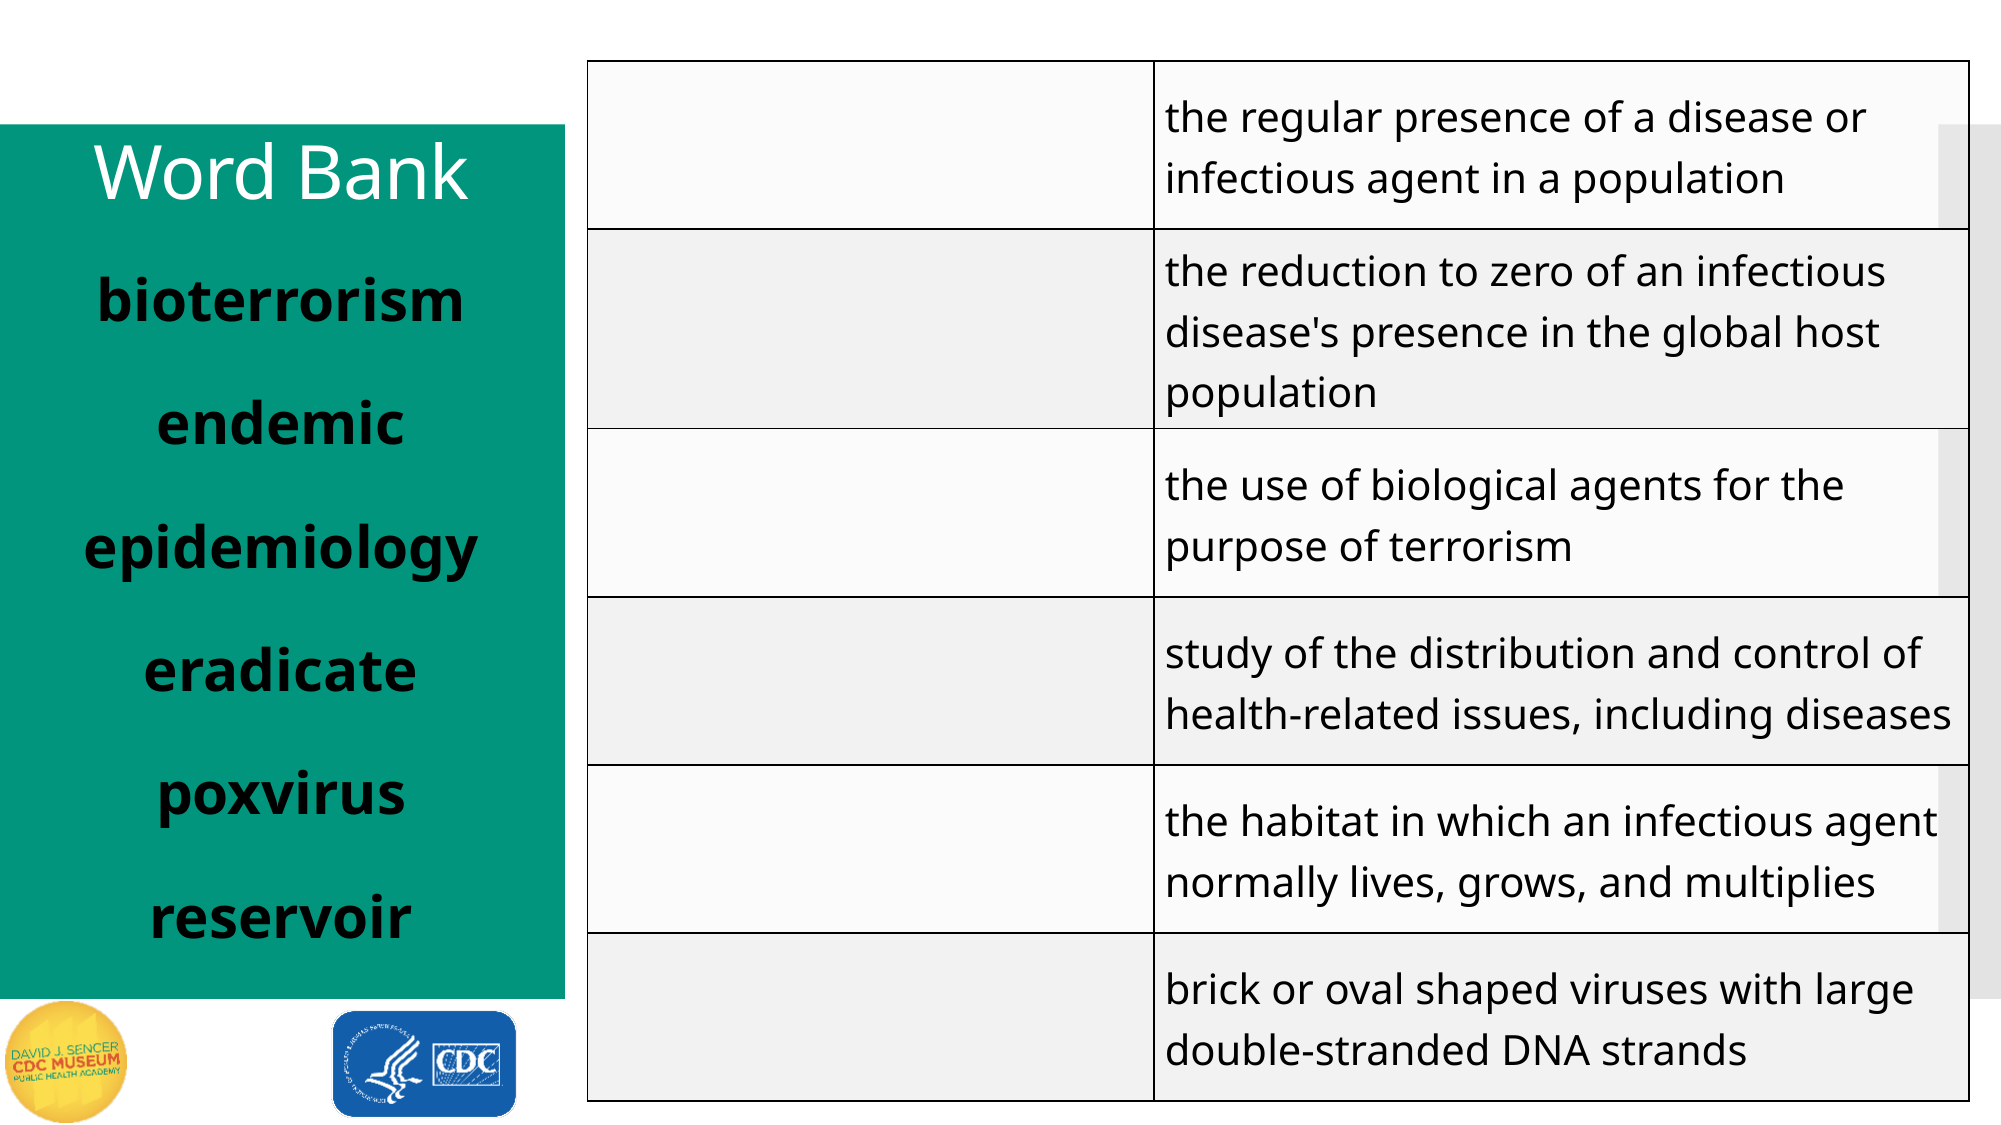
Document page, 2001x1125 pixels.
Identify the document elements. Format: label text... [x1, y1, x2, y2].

table_cell brick or oval shaped viruses with large double-stranded DNA strands [1155, 934, 1968, 1100]
table_cell the use of biological agents for the purpose of terrorism [1155, 429, 1968, 596]
table_cell the habitat in which an infectious agent normally lives, grows, and multiplies [1155, 766, 1968, 932]
text_box eradicate [26, 625, 537, 711]
table_cell the reduction to zero of an infectious disease's presence in the global host population [1155, 230, 1968, 428]
text_box reservoir [26, 872, 537, 958]
table_header [588, 62, 1153, 228]
text_box Word Bank [26, 130, 537, 223]
table_cell [588, 766, 1153, 932]
picture [4, 1001, 127, 1123]
table_cell study of the distribution and control of health-related issues, including diseases [1155, 598, 1968, 764]
text_box epidemiology [26, 502, 537, 588]
text_box endemic [26, 378, 537, 464]
table_cell [588, 934, 1153, 1100]
table_cell [588, 598, 1153, 764]
table_header the regular presence of a disease or infectious agent in a population [1155, 62, 1968, 228]
table_cell [588, 230, 1153, 428]
table_cell [588, 429, 1153, 596]
text_box bioterrorism [26, 255, 537, 341]
text_box poxvirus [26, 749, 537, 834]
picture [321, 1003, 530, 1125]
